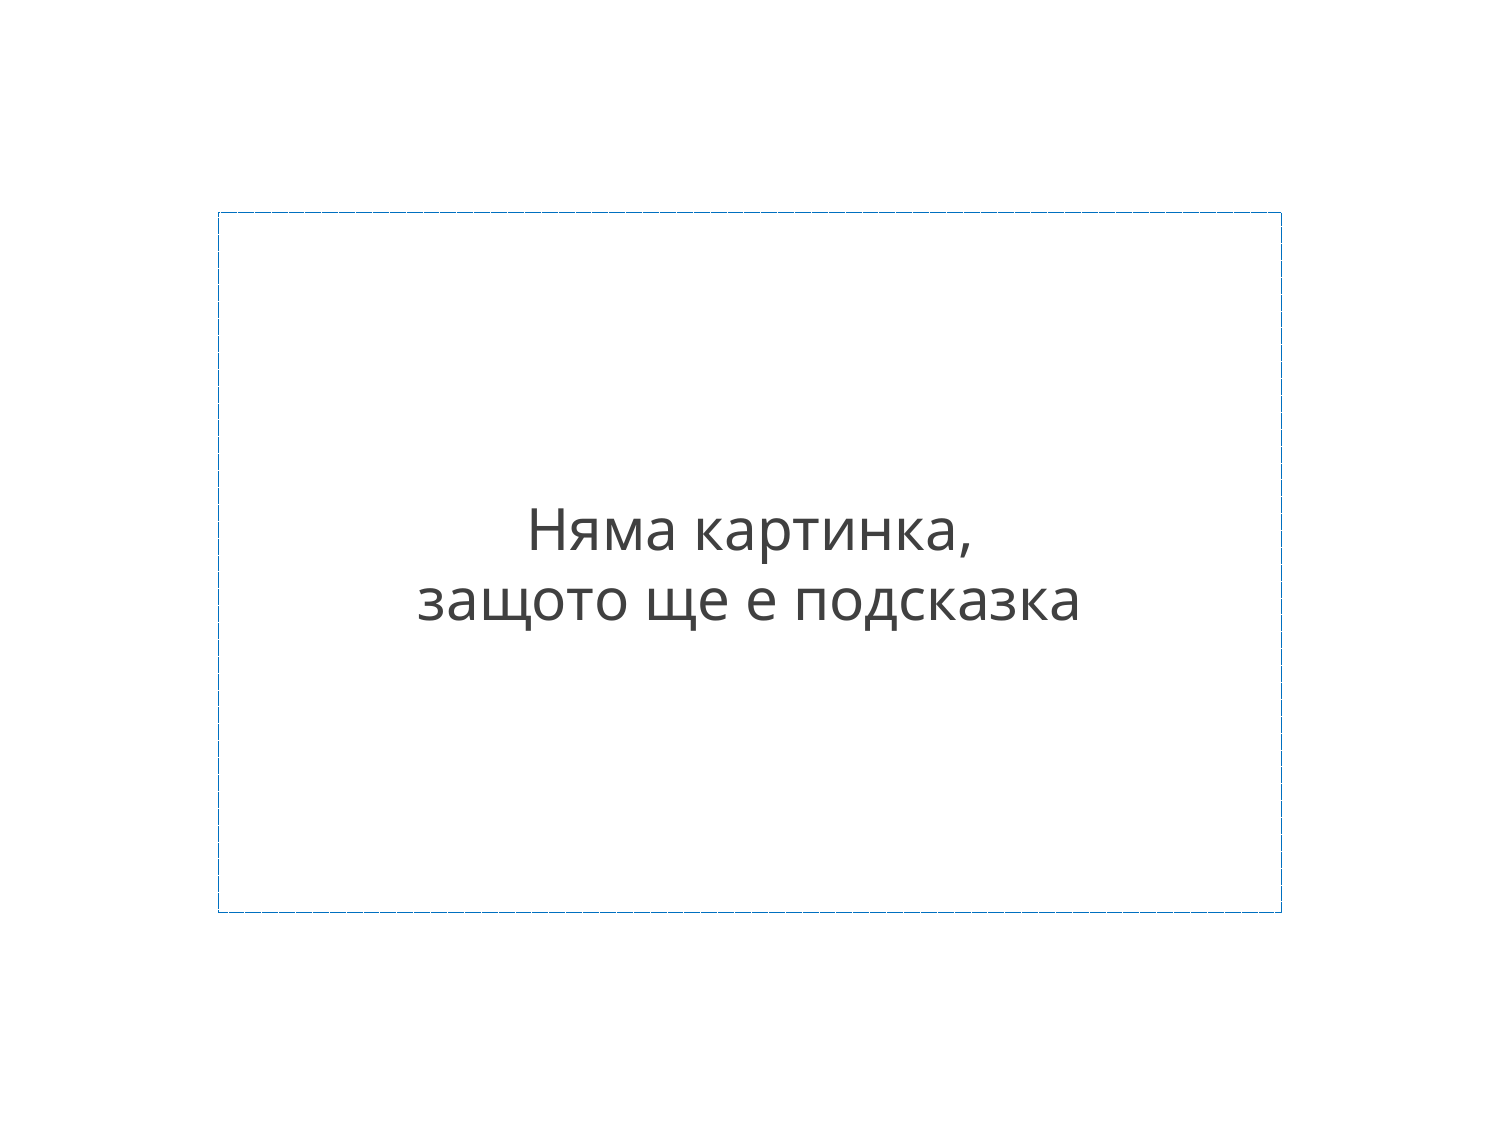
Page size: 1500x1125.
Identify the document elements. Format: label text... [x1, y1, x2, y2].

text_box Няма картинка, защото ще е подсказка [217, 210, 1283, 914]
